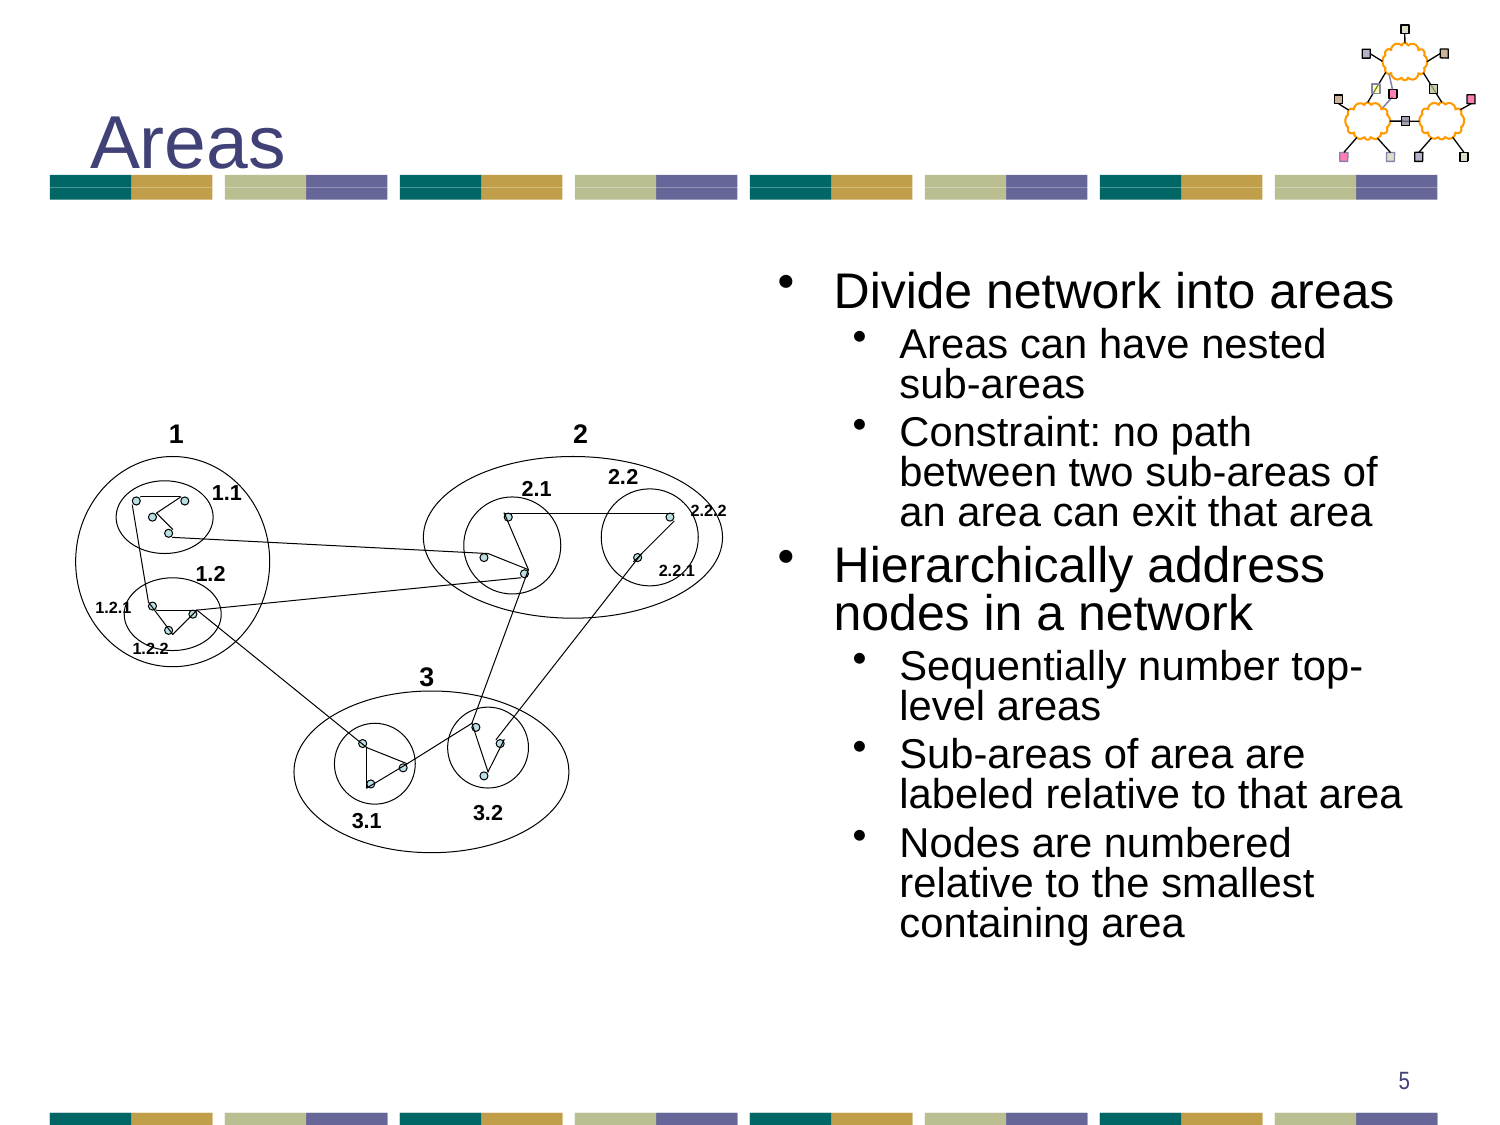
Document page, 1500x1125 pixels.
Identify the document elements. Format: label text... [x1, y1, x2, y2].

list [74, 412, 738, 855]
title Areas [74, 44, 1426, 233]
list Divide network into areas Areas can have nested sub-areas Constraint: no path between two sub-areas of an area can exit that area Hierarchically address nodes in a network Sequentially number top-level areas Sub-areas of area are labeled relative to that area Nodes are numbered relative to the smallest containing area [762, 262, 1426, 1006]
slide_number 5 [1074, 1024, 1426, 1103]
